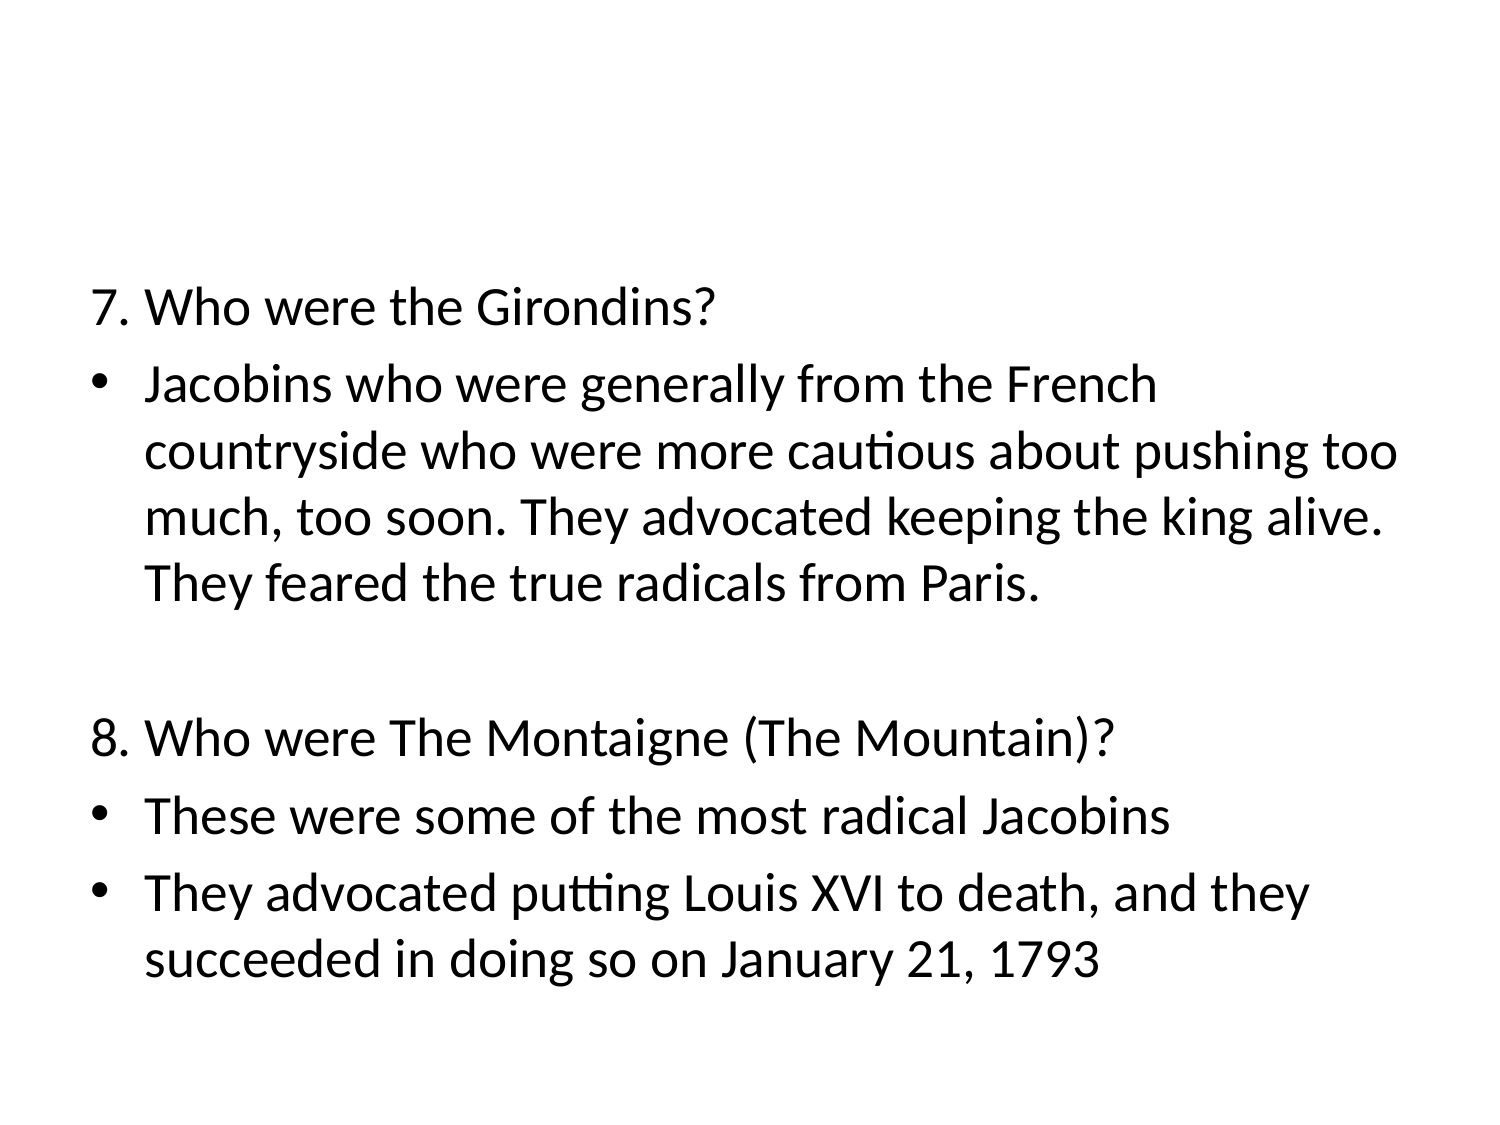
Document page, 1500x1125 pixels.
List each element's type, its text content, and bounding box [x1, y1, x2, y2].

list 7. Who were the Girondins? Jacobins who were generally from the French countryside who were more cautious about pushing too much, too soon. They advocated keeping the king alive. They feared the true radicals from Paris. 8. Who were The Montaigne (The Mountain)? These were some of the most radical Jacobins They advocated putting Louis XVI to death, and they succeeded in doing so on January 21, 1793 [75, 262, 1425, 1005]
